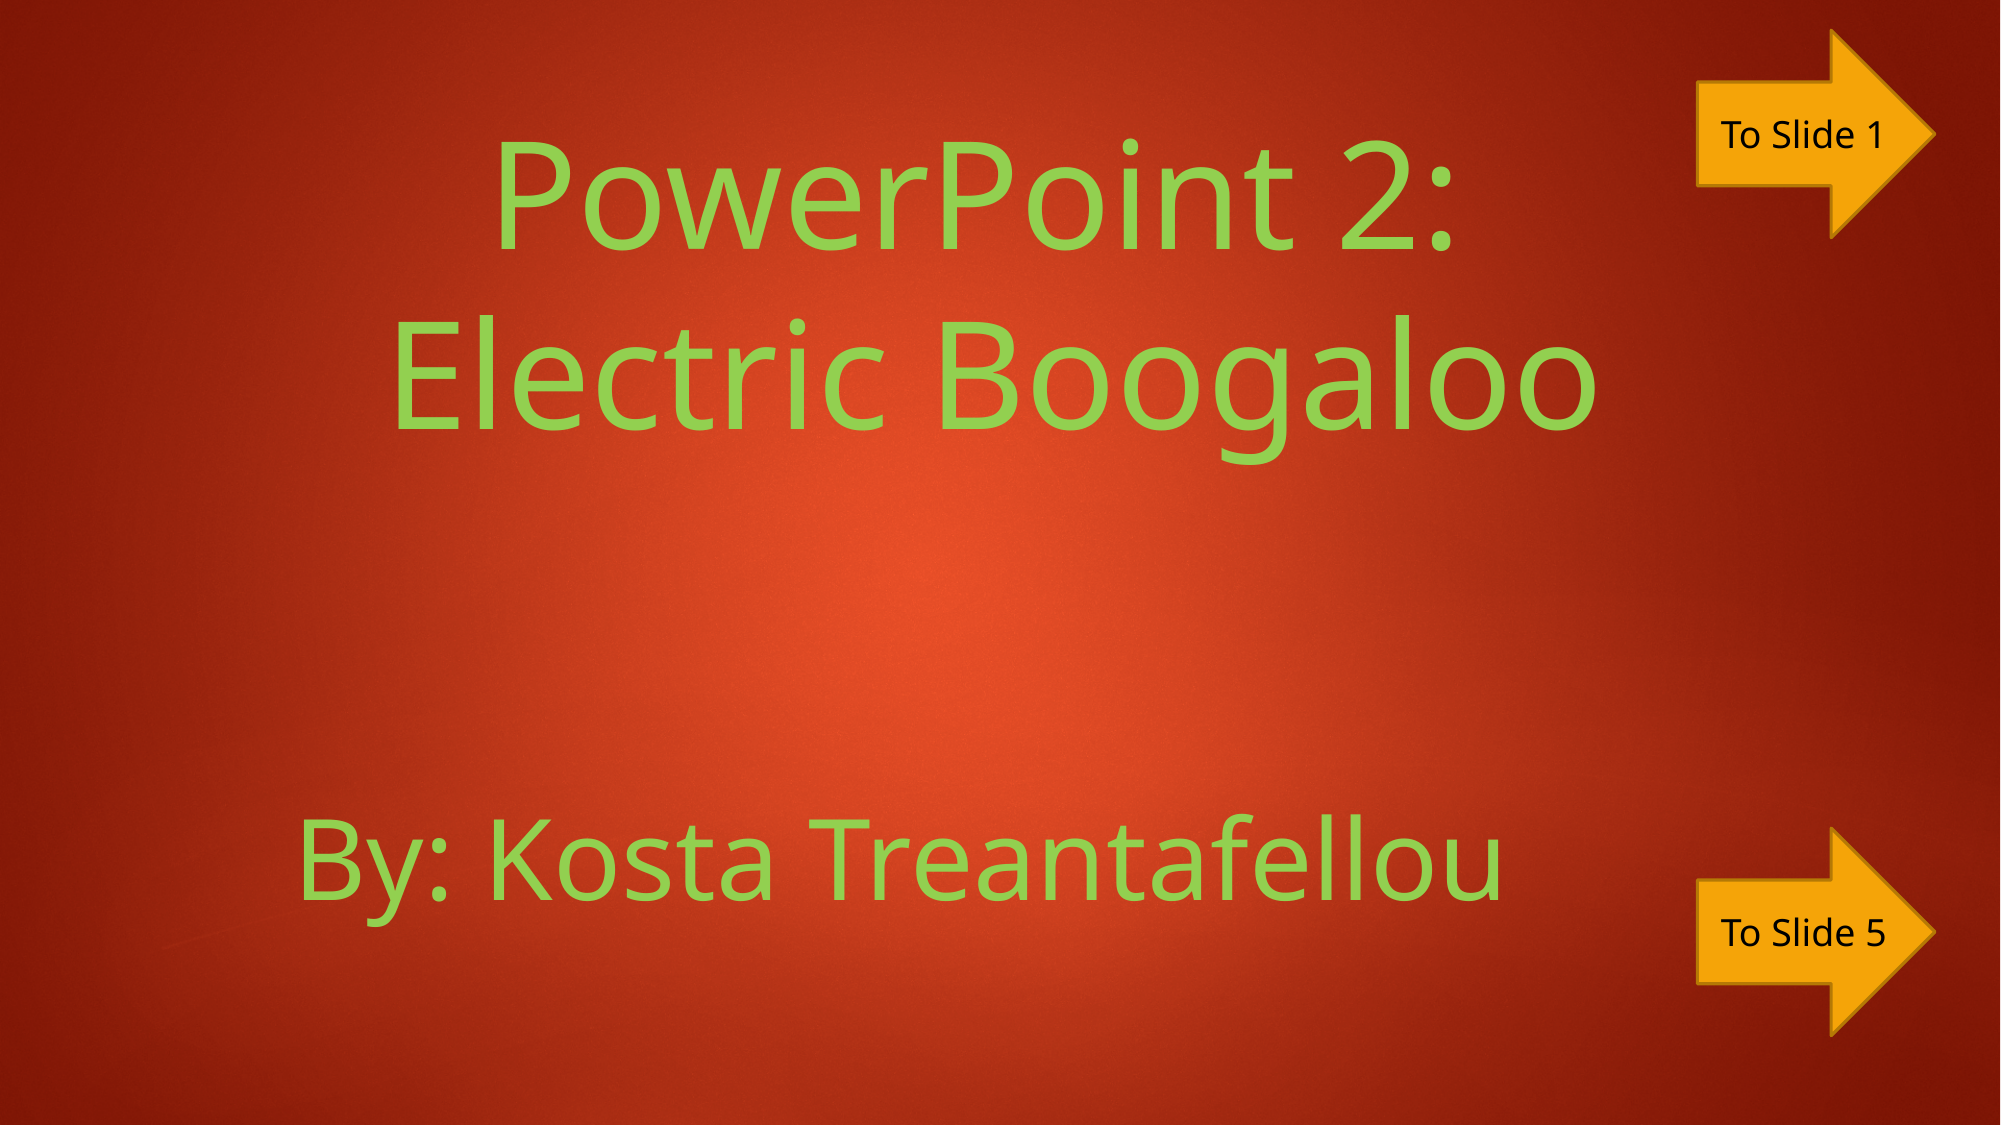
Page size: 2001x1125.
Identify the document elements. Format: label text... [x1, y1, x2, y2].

text_box [1695, 28, 1908, 240]
text_box [1927, 123, 1937, 145]
text_box To Slide 1 [1705, 103, 1927, 164]
text_box [1695, 826, 1908, 1038]
text_box [1927, 921, 1937, 943]
text_box To Slide 5 [1705, 901, 1927, 962]
list By: Kosta Treantafellou [278, 780, 1747, 1020]
title PowerPoint 2: Electric Boogaloo [203, 91, 1747, 322]
